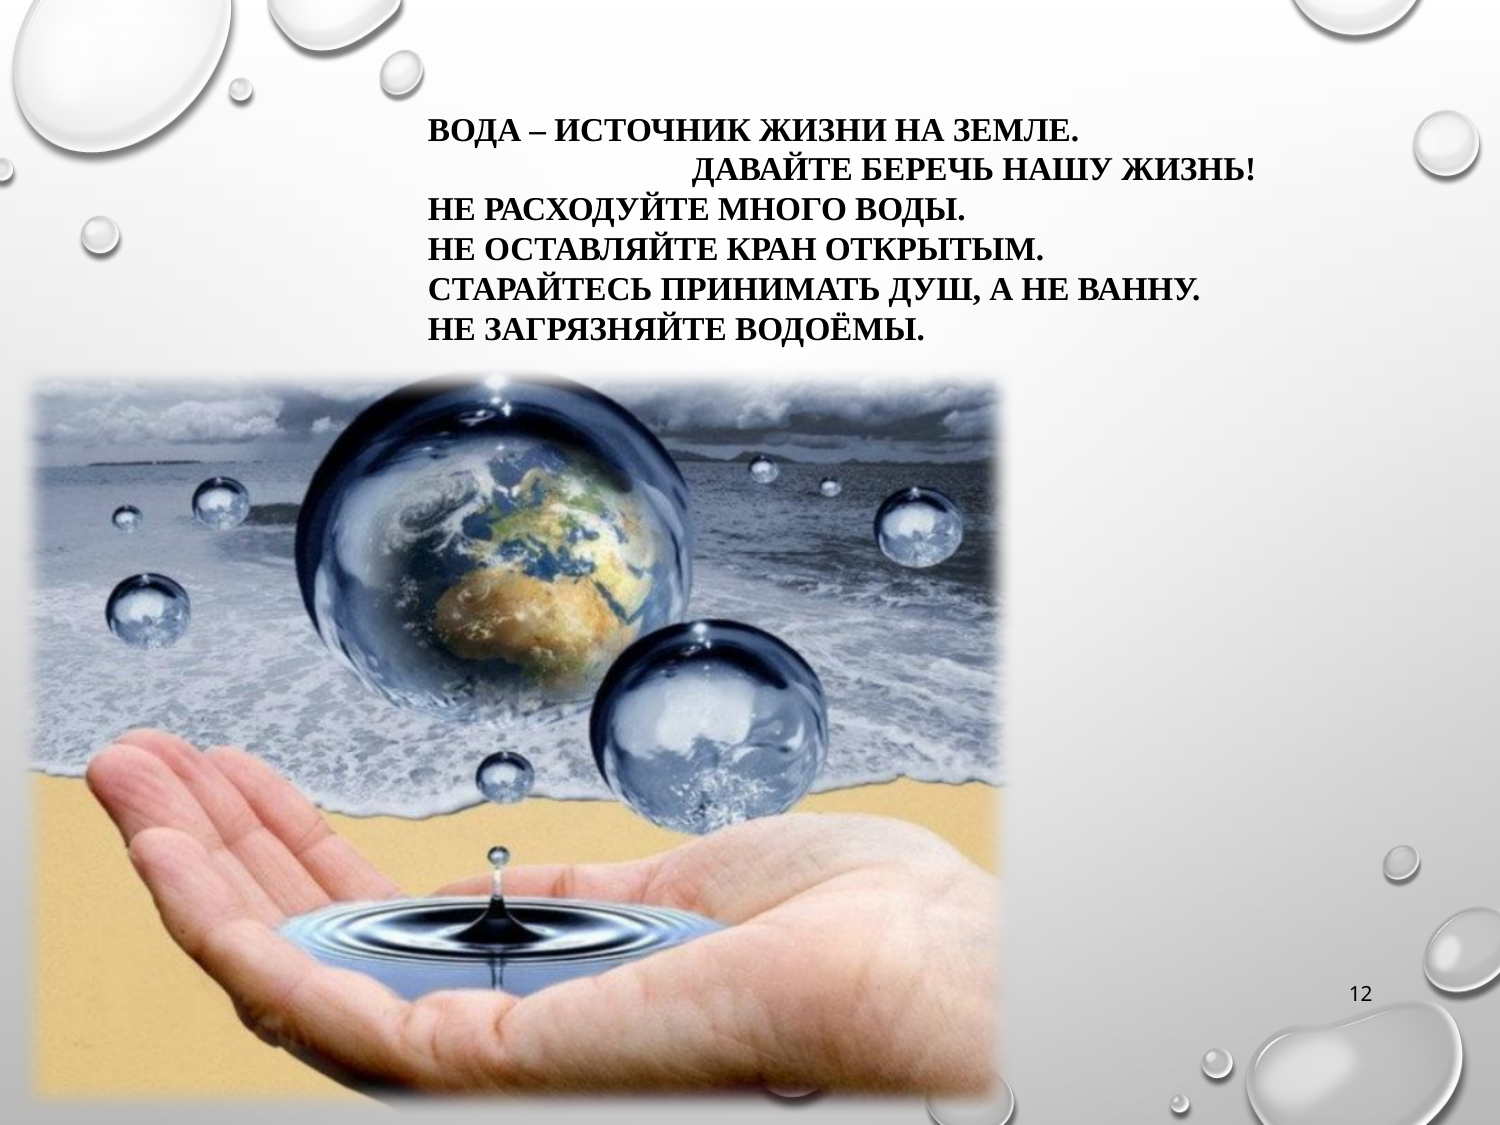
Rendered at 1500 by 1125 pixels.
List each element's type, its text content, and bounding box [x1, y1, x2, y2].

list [15, 366, 1015, 1116]
picture [0, 0, 1500, 1125]
slide_number 12 [1293, 965, 1388, 1025]
text_box Вода – источник жизни на земле. Давайте беречь нашу жизнь! Не расходуйте много воды. Не оставляйте кран открытым. Старайтесь принимать душ, а не ванну. Не загрязняйте водоёмы. [413, 100, 1304, 395]
